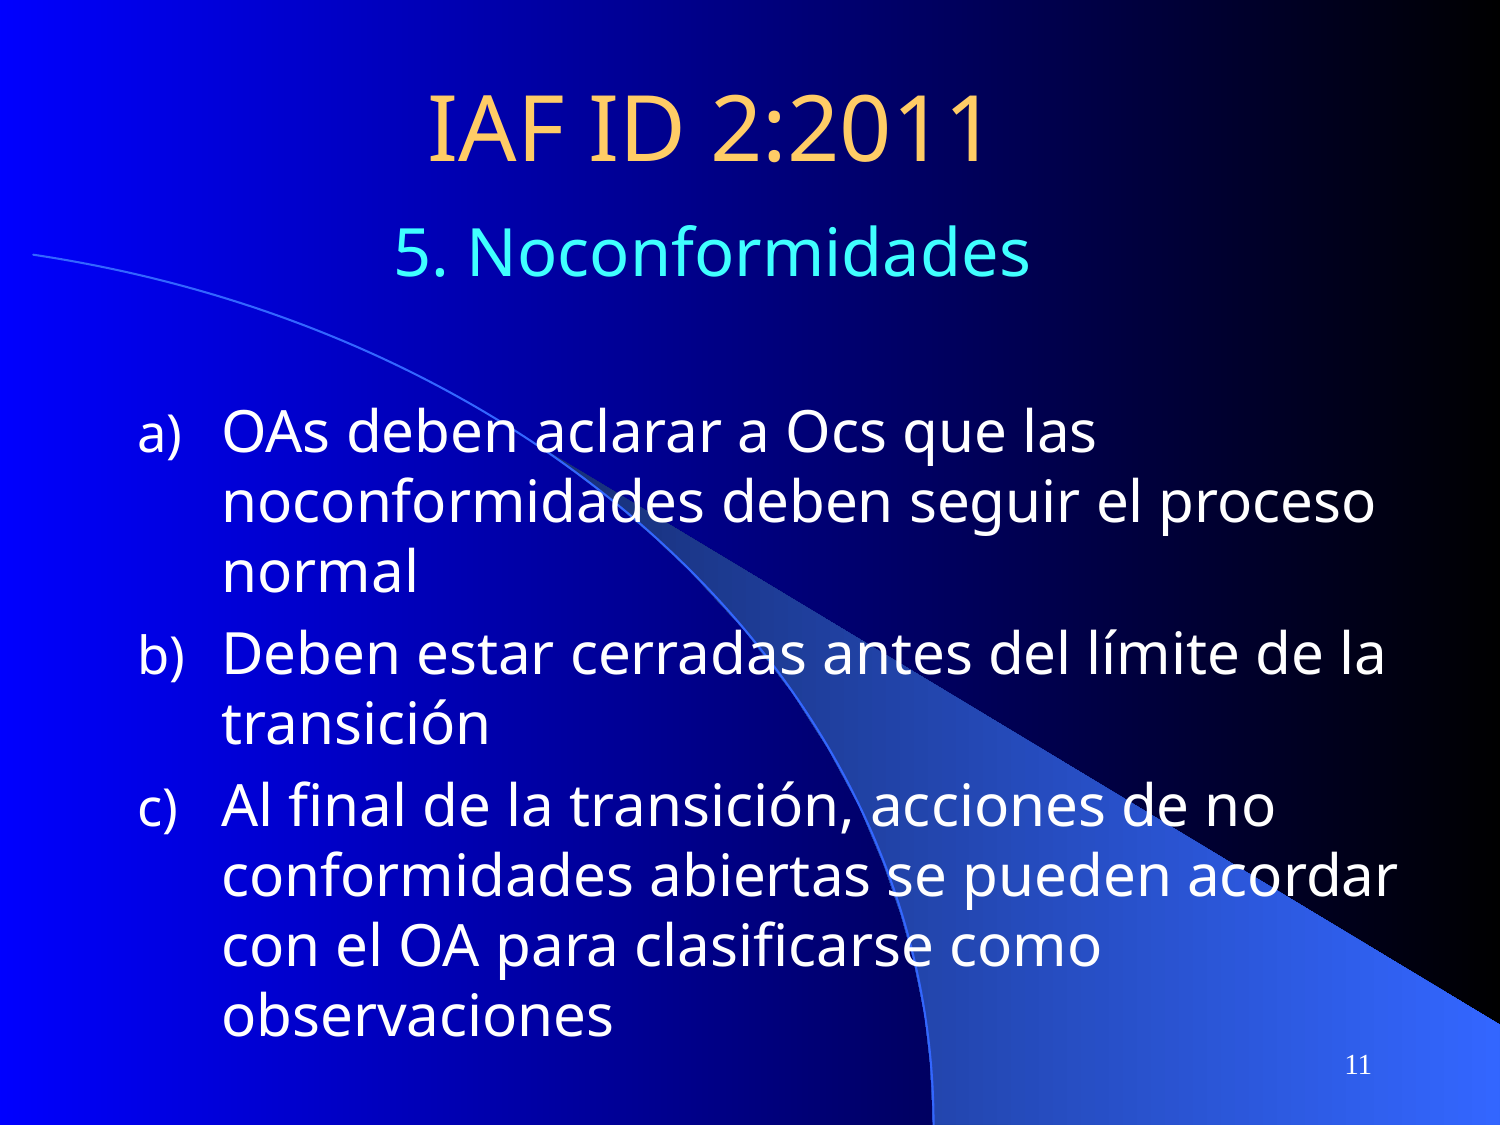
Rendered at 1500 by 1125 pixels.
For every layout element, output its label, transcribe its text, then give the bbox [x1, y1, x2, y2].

slide_number 11 [1074, 1024, 1388, 1101]
subtitle 5. Noconformidades OAs deben aclarar a Ocs que las noconformidades deben seguir el proceso normal Deben estar cerradas antes del límite de la transición Al final de la transición, acciones de no conformidades abiertas se pueden acordar con el OA para clasificarse como observaciones [0, 499, 1426, 888]
title IAF ID 2:2011 [74, 37, 1351, 188]
